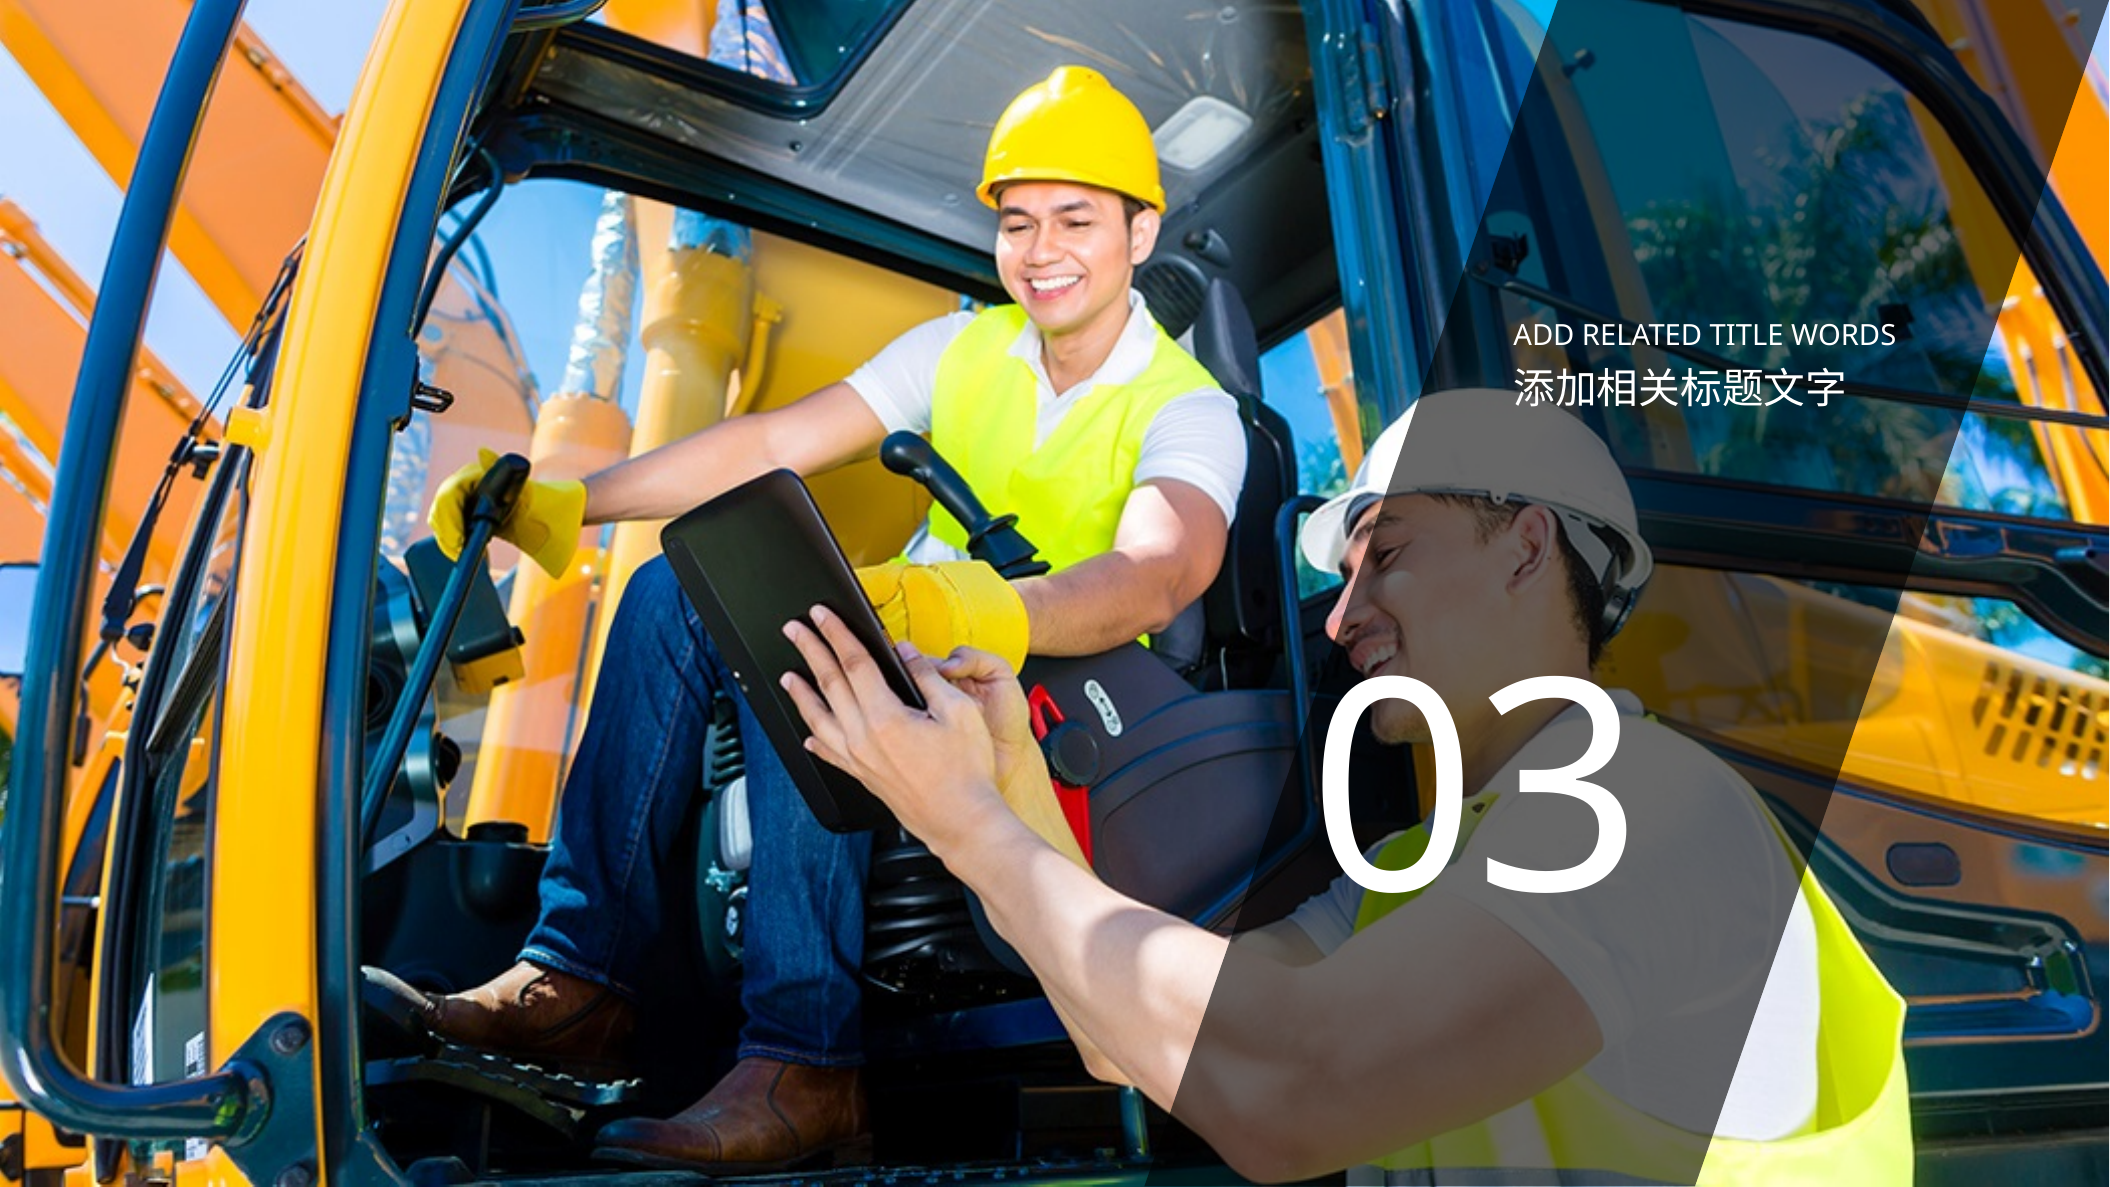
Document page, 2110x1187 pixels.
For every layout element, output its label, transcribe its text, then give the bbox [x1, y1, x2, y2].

text_box [1696, 1, 2110, 1187]
text_box [0, 0, 1557, 1187]
text_box [1144, 0, 2110, 1187]
text_box 添加相关标题文字 [1505, 357, 1917, 416]
text_box ADD RELATED TITLE WORDS [1505, 312, 1941, 355]
text_box 03 [1301, 590, 1652, 953]
